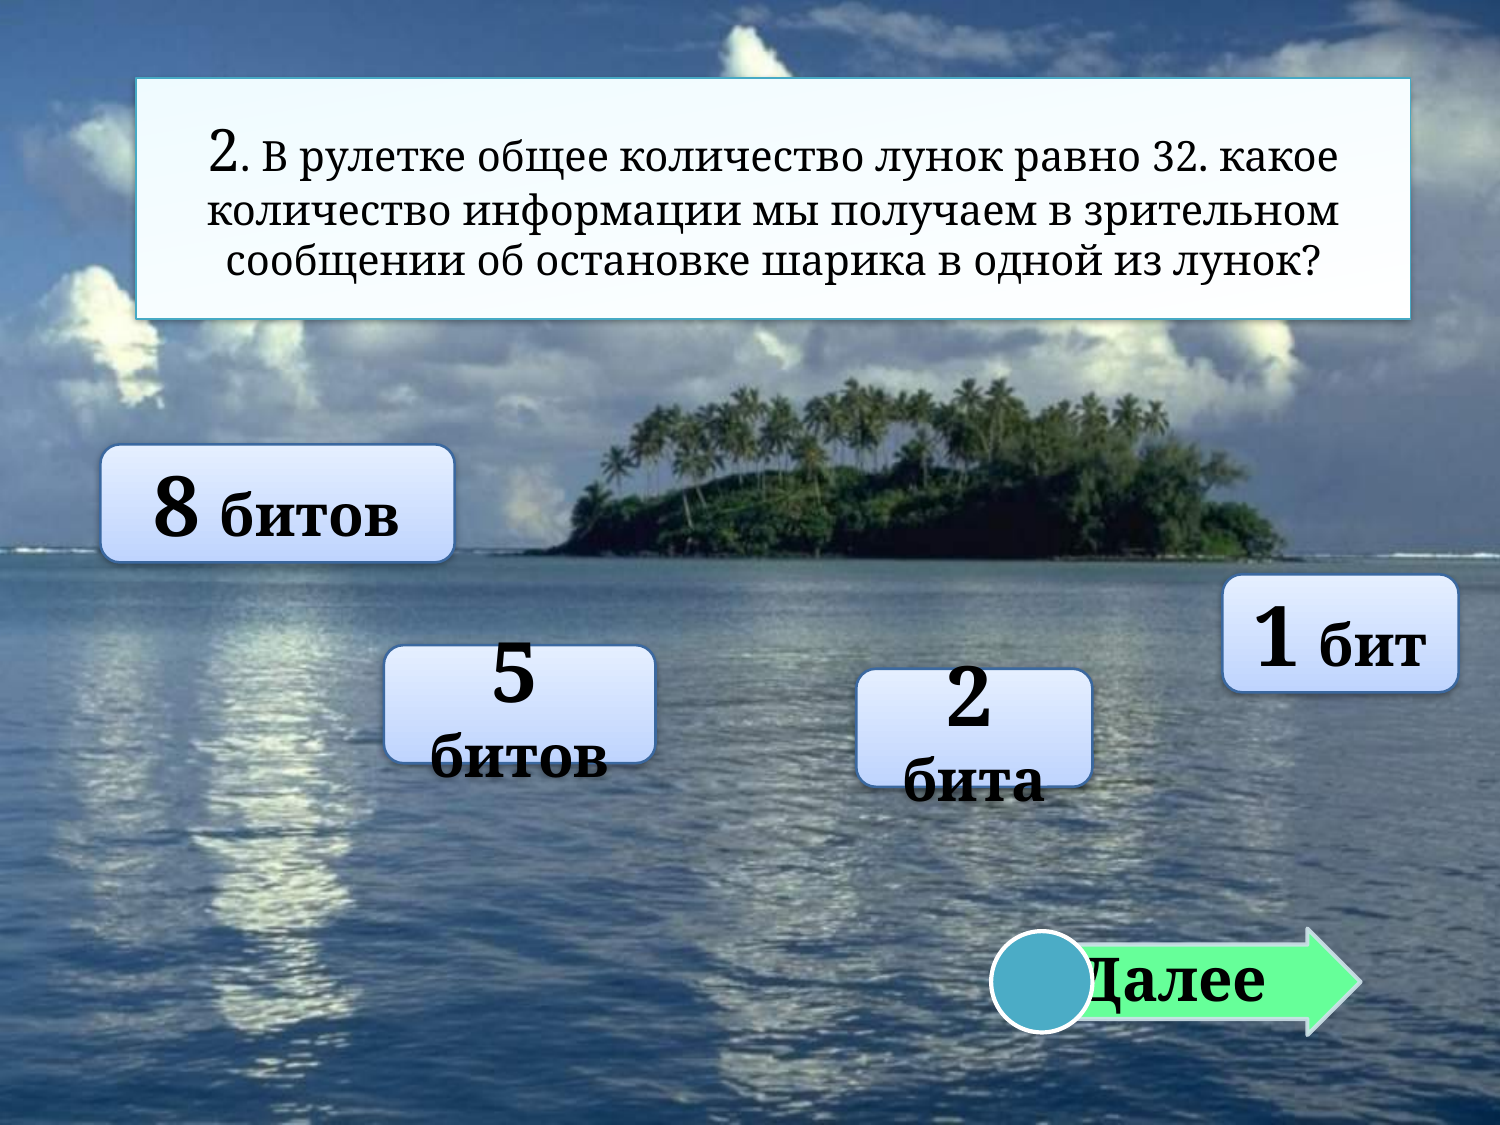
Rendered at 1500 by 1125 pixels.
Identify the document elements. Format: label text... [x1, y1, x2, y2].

title 2. В рулетке общее количество лунок равно 32. какое количество информации мы получаем в зрительном сообщении об остановке шарика в одной из лунок? [135, 77, 1411, 320]
text_box 8 битов [99, 443, 456, 564]
picture [0, 0, 1500, 1125]
text_box 2 бита [855, 667, 1094, 788]
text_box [950, 892, 1428, 1071]
text_box 1 бит [1221, 573, 1460, 694]
text_box 5 битов [383, 644, 657, 764]
